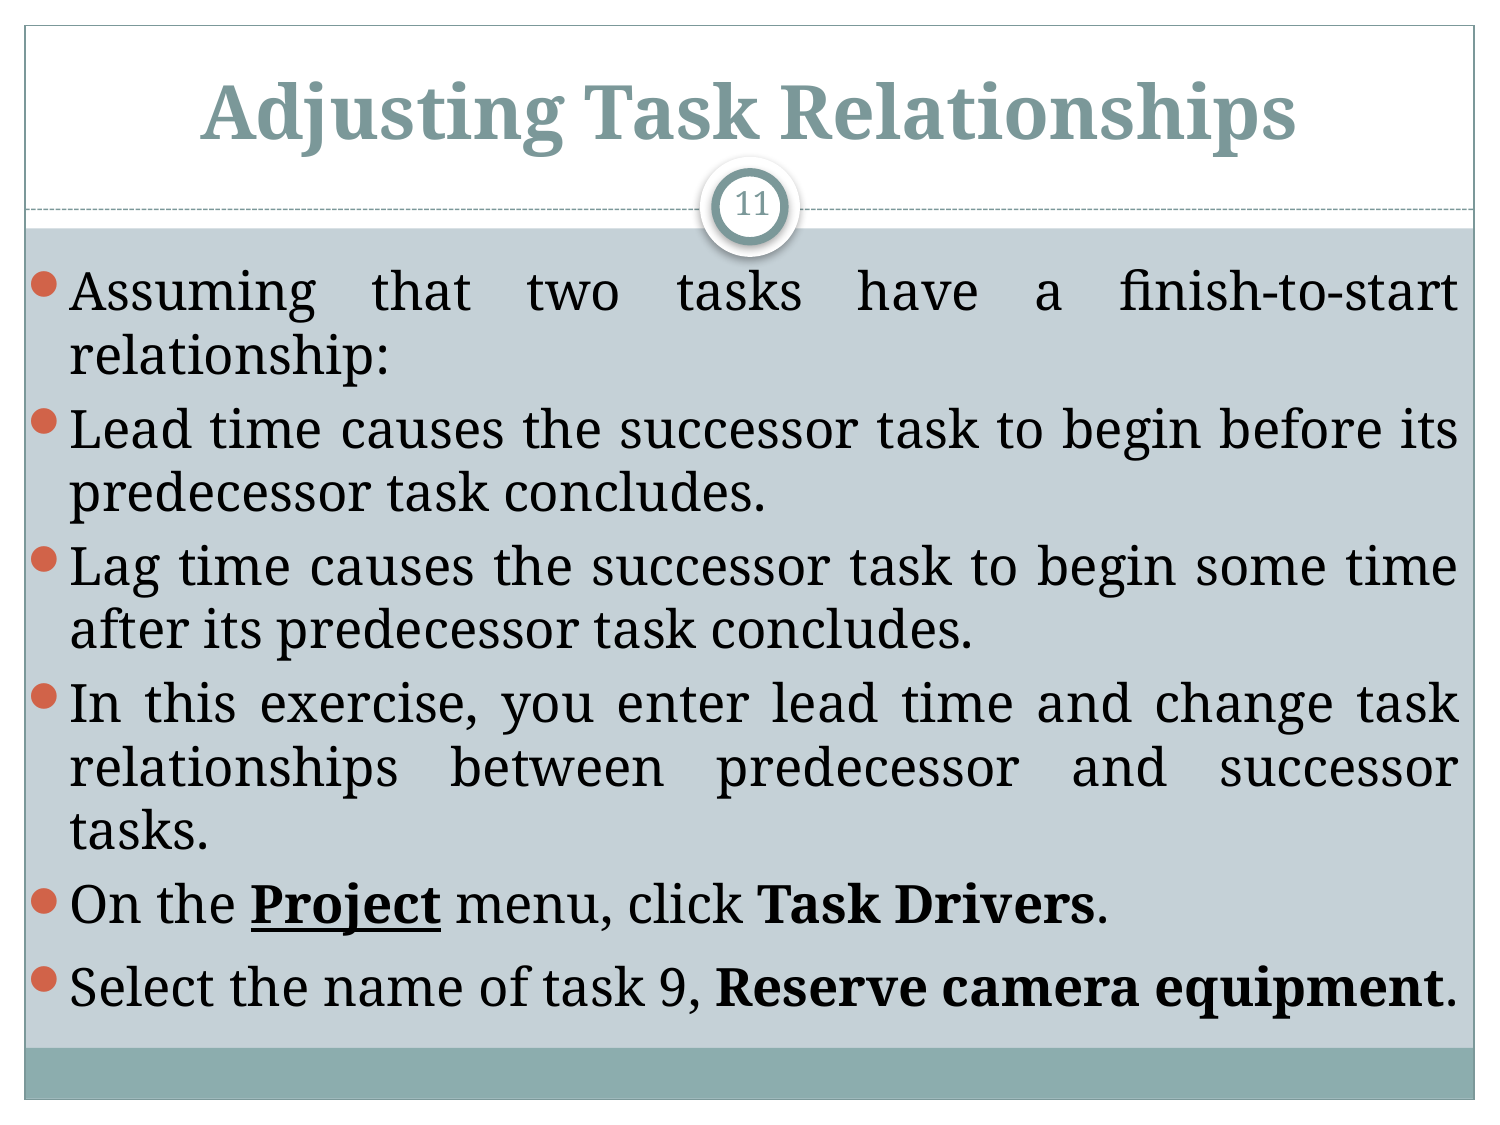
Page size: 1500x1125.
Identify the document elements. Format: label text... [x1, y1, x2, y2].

slide_number 11 [715, 168, 791, 241]
title Adjusting Task Relationships [49, 37, 1450, 162]
list Assuming that two tasks have a finish-to-start relationship: Lead time causes the successor task to begin before its predecessor task concludes. Lag time causes the successor task to begin some time after its predecessor task concludes. In this exercise, you enter lead time and change task relationships between predecessor and successor tasks. On the Project menu, click Task Drivers. Select the name of task 9, Reserve camera equipment. [12, 250, 1475, 1075]
